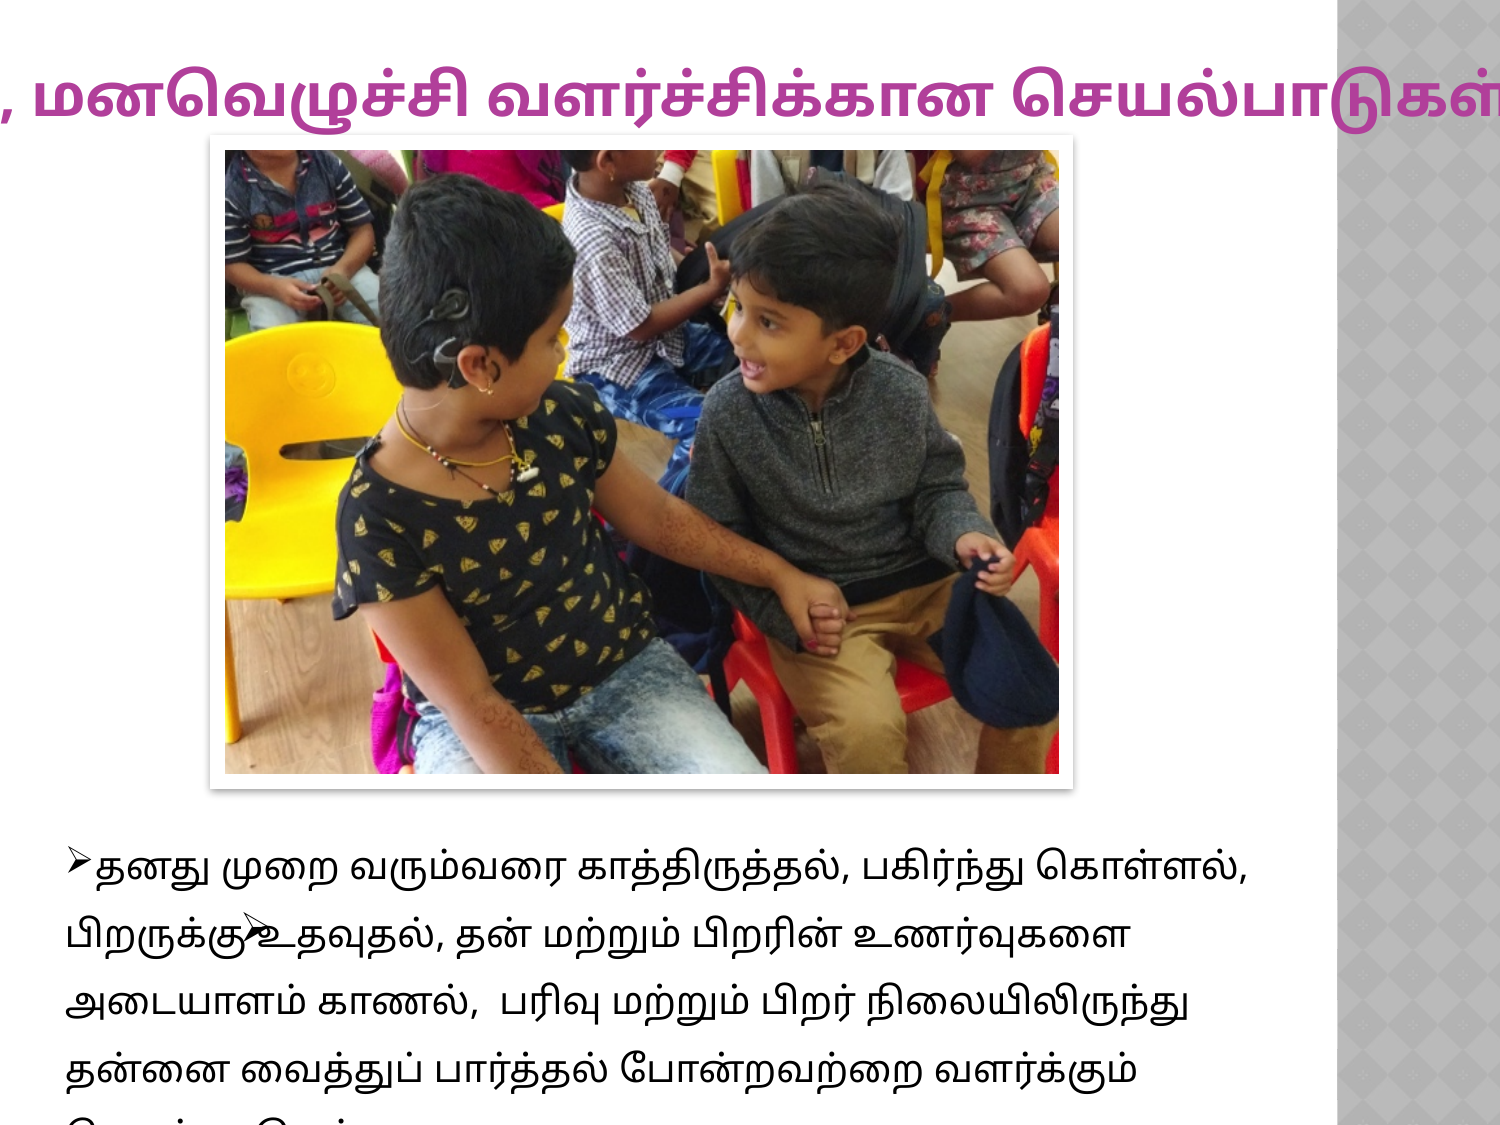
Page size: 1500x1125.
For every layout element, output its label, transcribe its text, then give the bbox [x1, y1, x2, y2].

text_box தனது முறை வரும்வரை காத்திருத்தல், பகிர்ந்து கொள்ளல், பிறருக்கு உதவுதல், தன் மற்றும் பிறரின் உணர்வுகளை அடையாளம் காணல், பரிவு மற்றும் பிறர் நிலையிலிருந்து தன்னை வைத்துப் பார்த்தல் போன்றவற்றை வளர்க்கும் செயல்பாடுகள் [50, 812, 1288, 1125]
text_box சமூக, மனவெழுச்சி வளர்ச்சிக்கான செயல்பாடுகள் [0, 50, 1500, 136]
picture [224, 149, 1060, 775]
